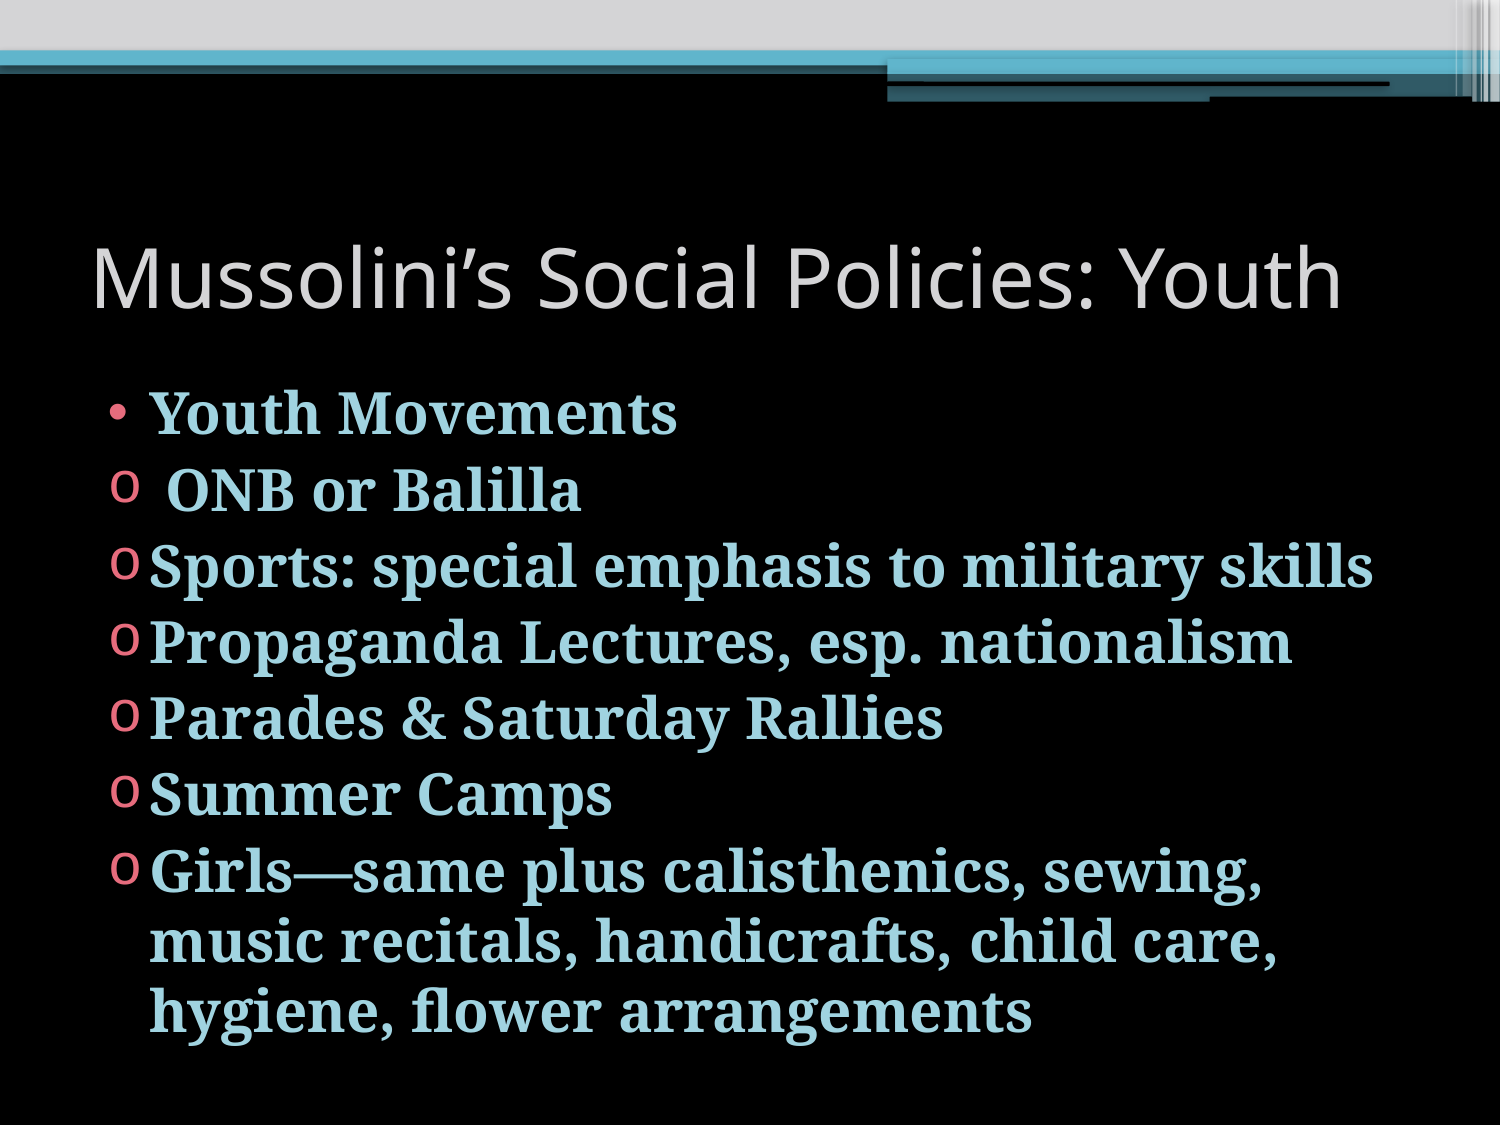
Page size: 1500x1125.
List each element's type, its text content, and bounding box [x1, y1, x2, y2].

list Youth Movements ONB or Balilla Sports: special emphasis to military skills Propaganda Lectures, esp. nationalism Parades & Saturday Rallies Summer Camps Girls—same plus calisthenics, sewing, music recitals, handicrafts, child care, hygiene, flower arrangements [75, 368, 1425, 1079]
title Mussolini’s Social Policies: Youth [75, 187, 1425, 363]
